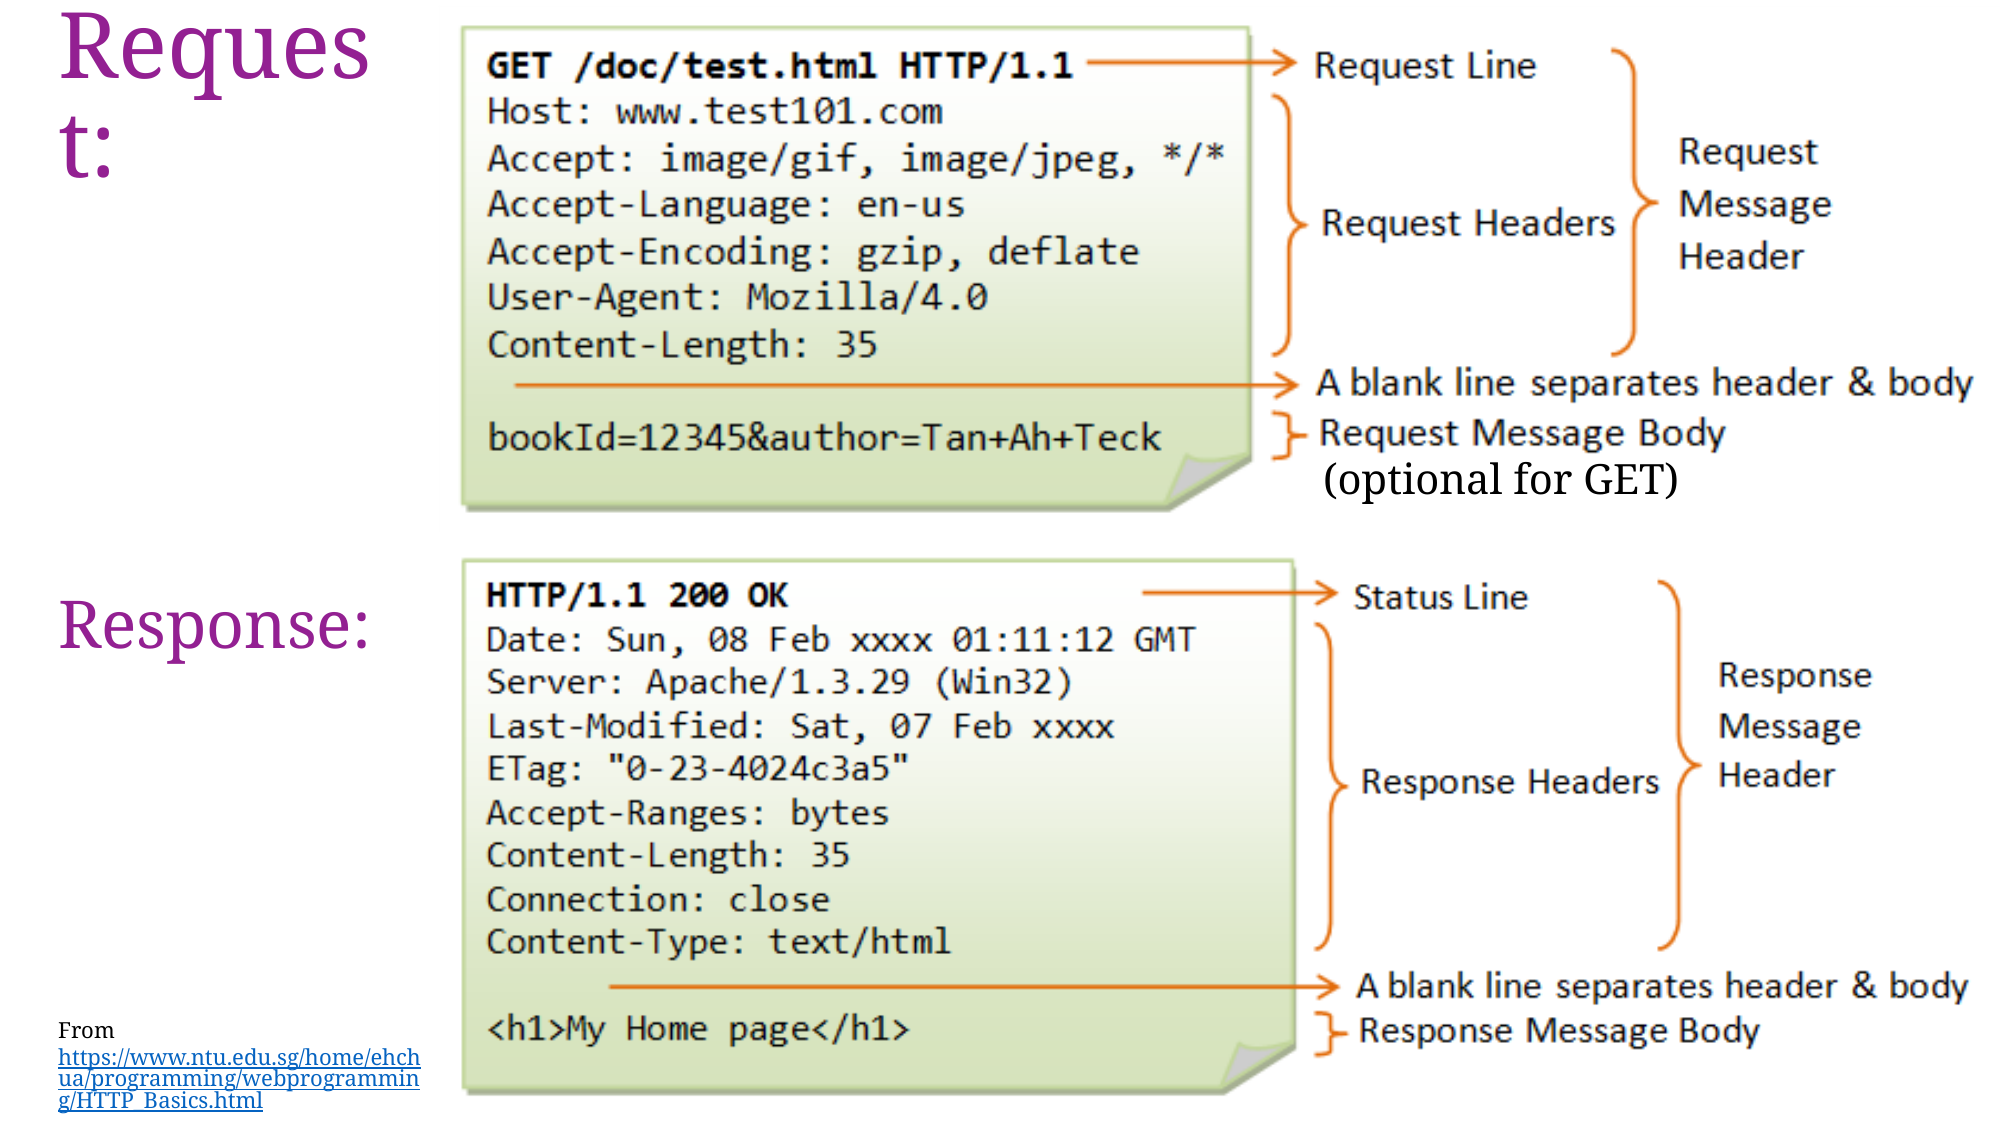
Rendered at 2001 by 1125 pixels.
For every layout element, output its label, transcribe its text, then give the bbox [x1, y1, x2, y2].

picture [438, 5, 2000, 1125]
text_box Response: [43, 554, 413, 700]
list From https://www.ntu.edu.sg/home/ehchua/programming/webprogramming/HTTP_Basics.html [43, 1012, 438, 1103]
title Request: [43, 25, 413, 171]
